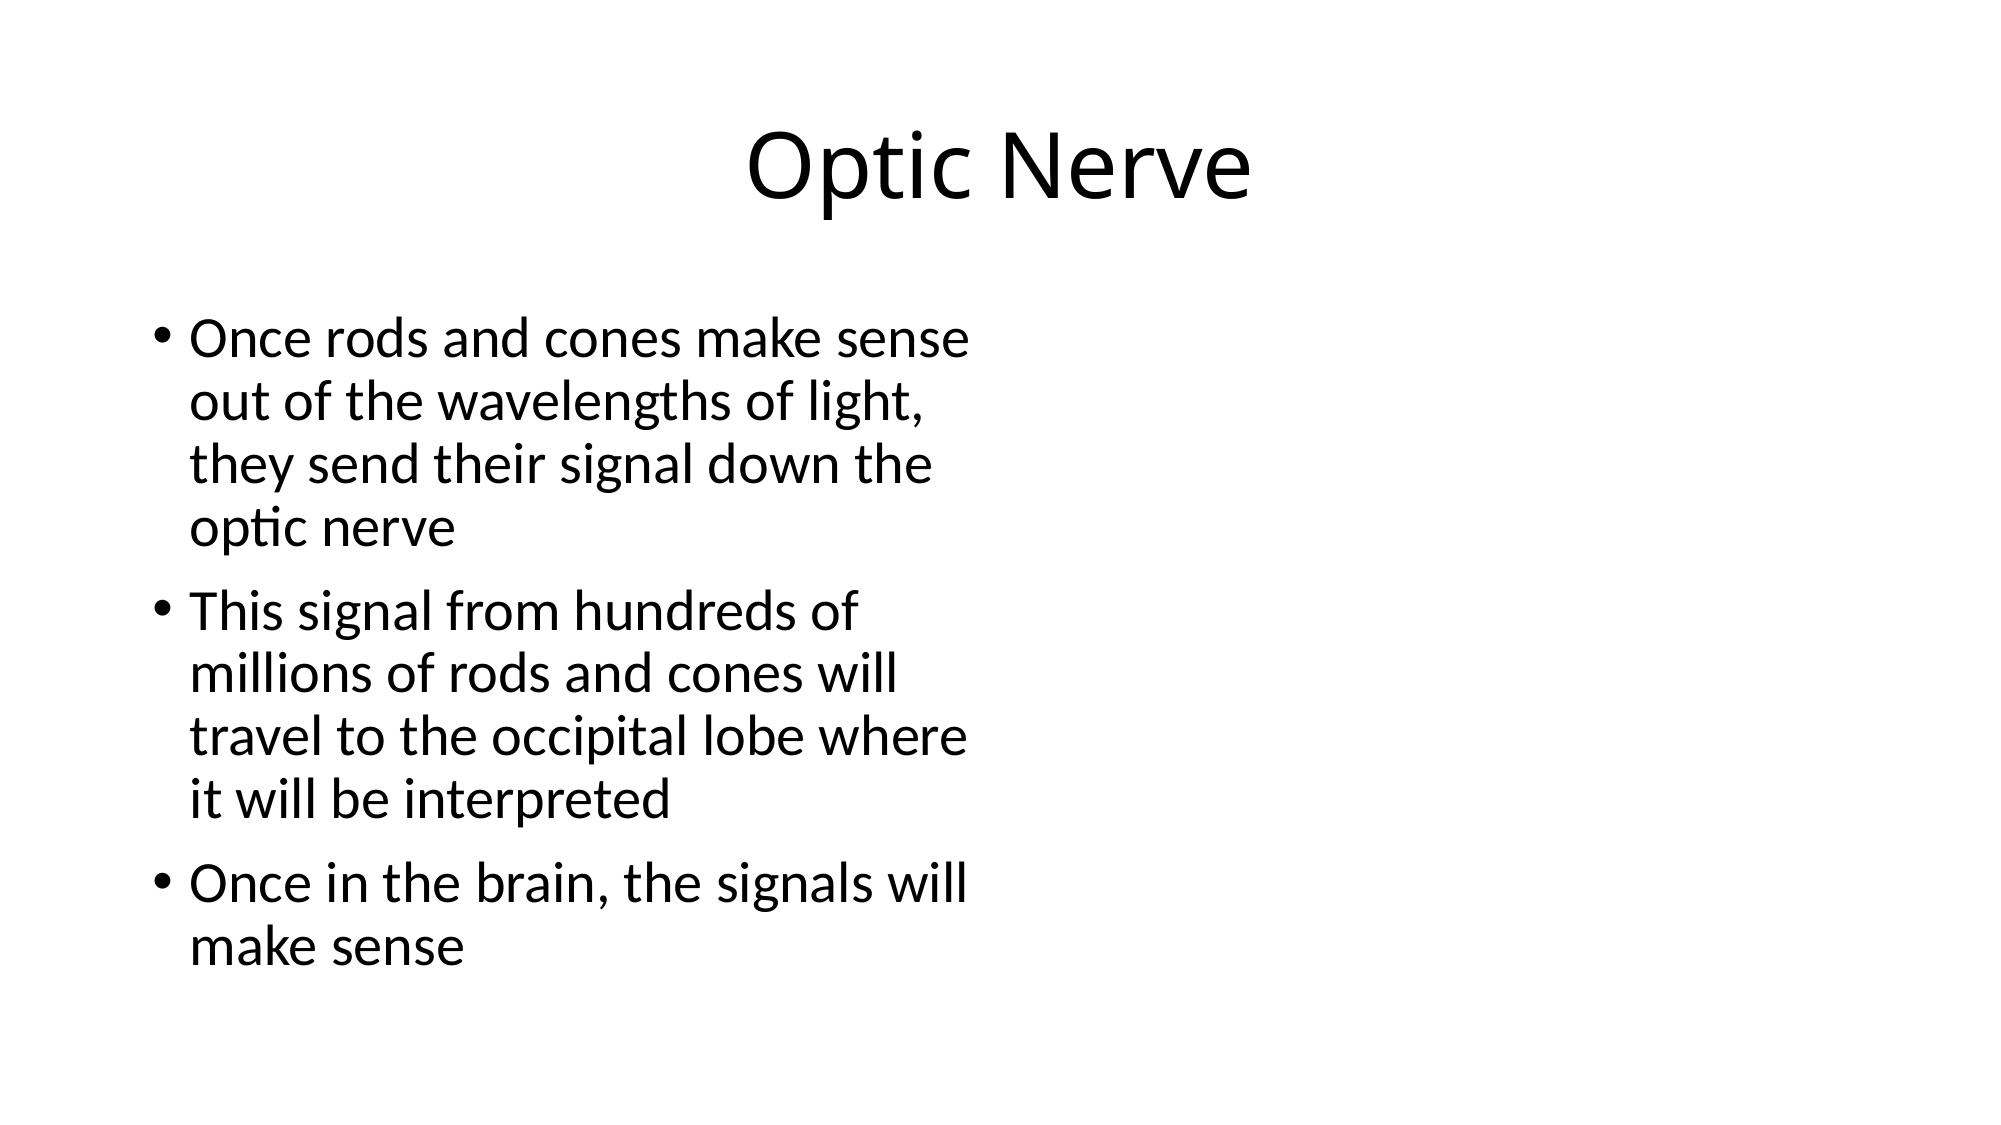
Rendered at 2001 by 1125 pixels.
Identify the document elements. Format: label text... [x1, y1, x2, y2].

list Once rods and cones make sense out of the wavelengths of light, they send their signal down the optic nerve This signal from hundreds of millions of rods and cones will travel to the occipital lobe where it will be interpreted Once in the brain, the signals will make sense [137, 299, 988, 1014]
title Optic Nerve [137, 59, 1863, 278]
